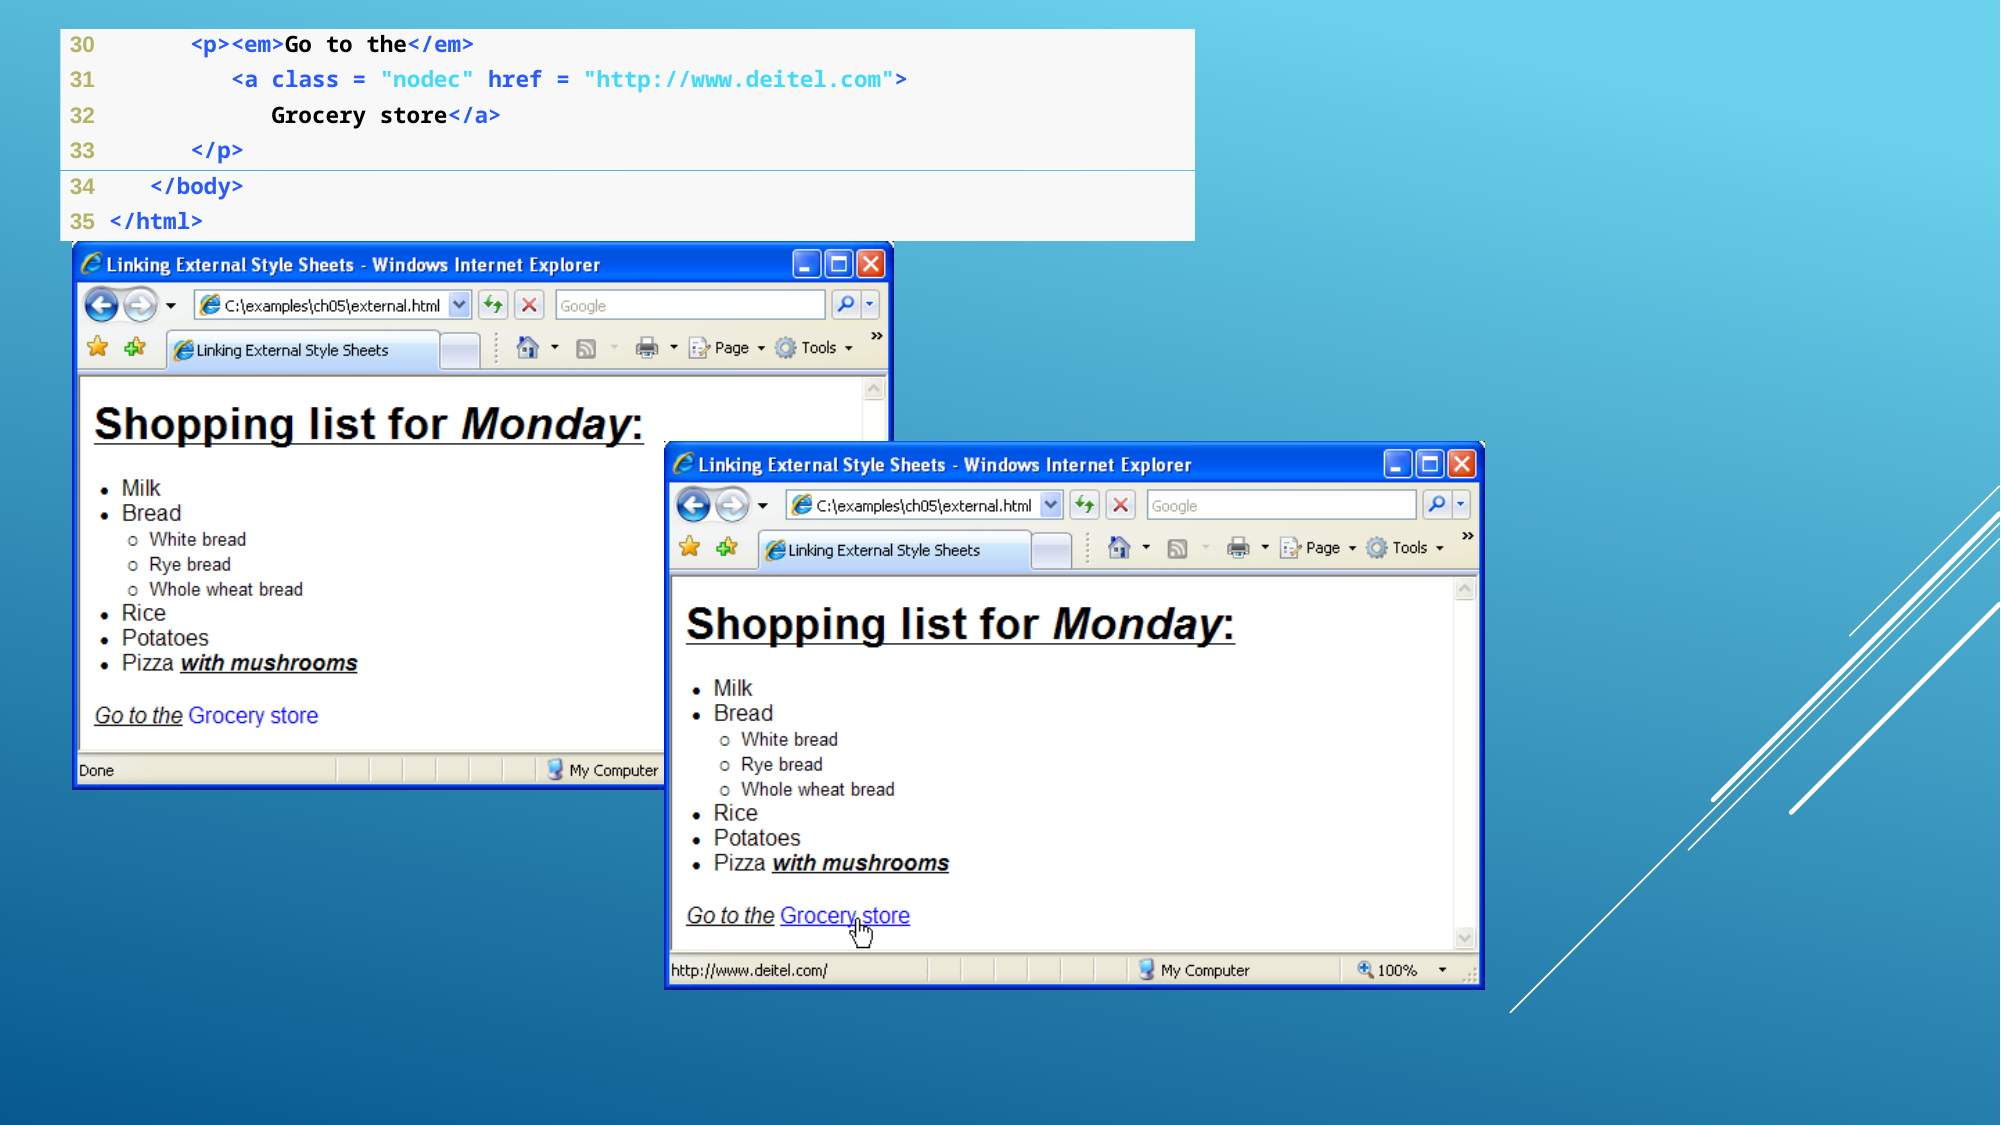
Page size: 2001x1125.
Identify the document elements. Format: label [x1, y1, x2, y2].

text_box [60, 28, 1250, 367]
picture [72, 241, 1485, 990]
